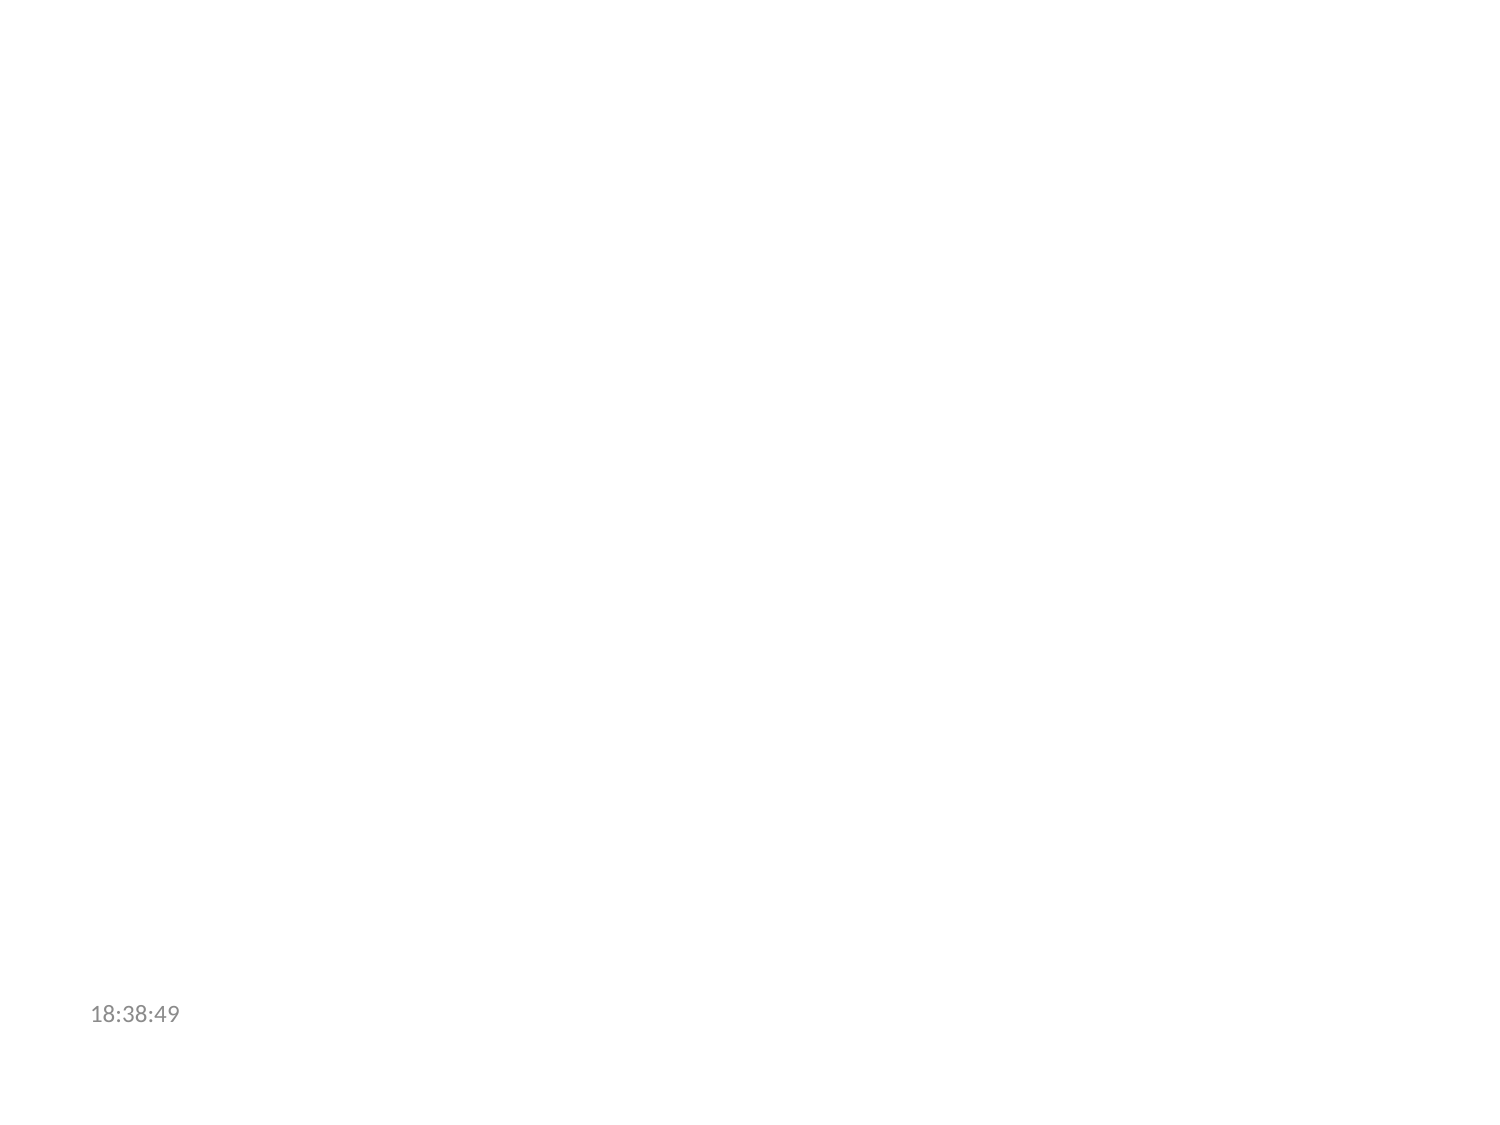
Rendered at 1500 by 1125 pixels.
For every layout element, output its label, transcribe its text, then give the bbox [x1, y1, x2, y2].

text_box 15:35:09 [75, 982, 425, 1043]
